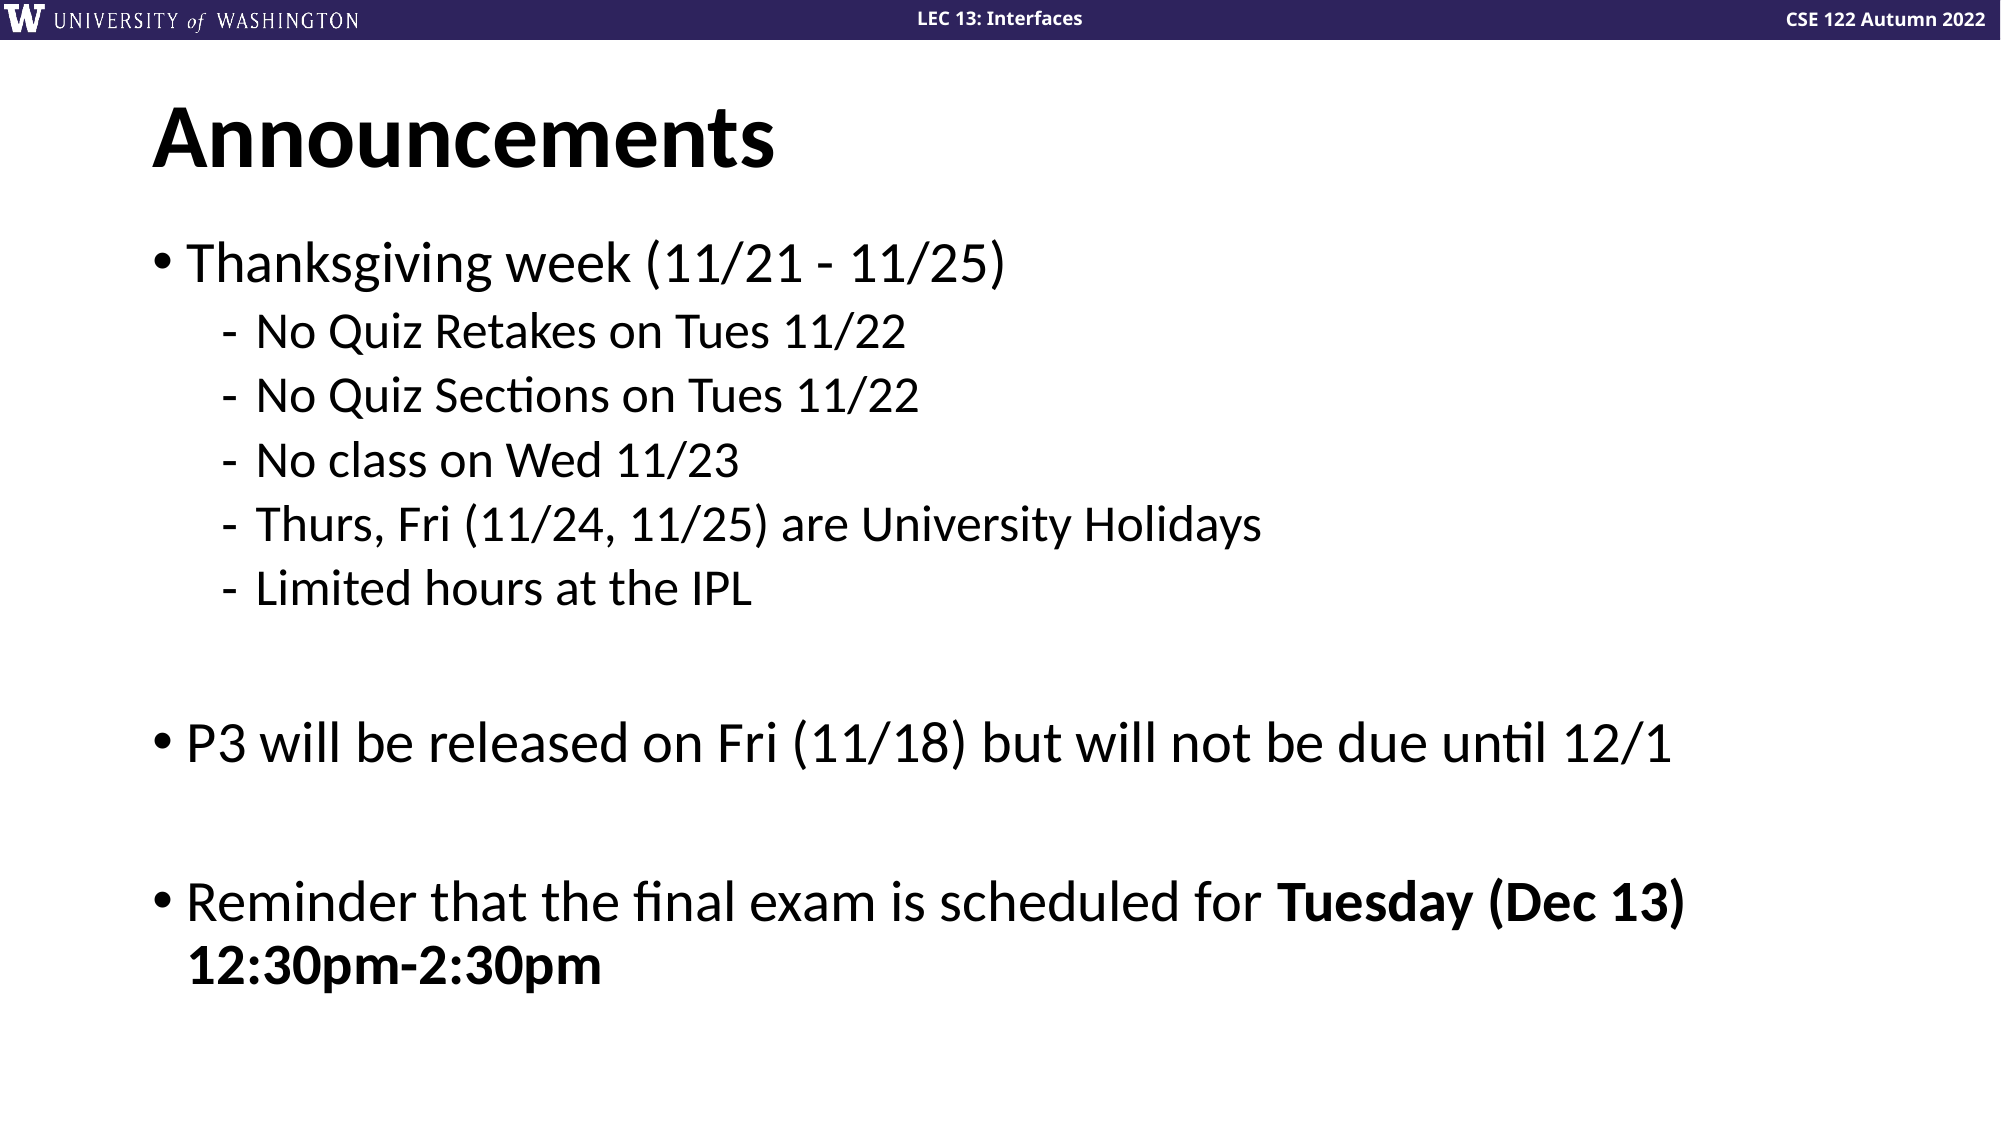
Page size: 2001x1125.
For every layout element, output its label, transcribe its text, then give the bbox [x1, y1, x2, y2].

title Announcements [137, 74, 1863, 200]
list Thanksgiving week (11/21 - 11/25) No Quiz Retakes on Tues 11/22 No Quiz Sections on Tues 11/22 No class on Wed 11/23 Thurs, Fri (11/24, 11/25) are University Holidays Limited hours at the IPL P3 will be released on Fri (11/18) but will not be due until 12/1 Reminder that the final exam is scheduled for Tuesday (Dec 13) 12:30pm-2:30pm [137, 224, 1863, 1014]
picture [4, 4, 358, 33]
